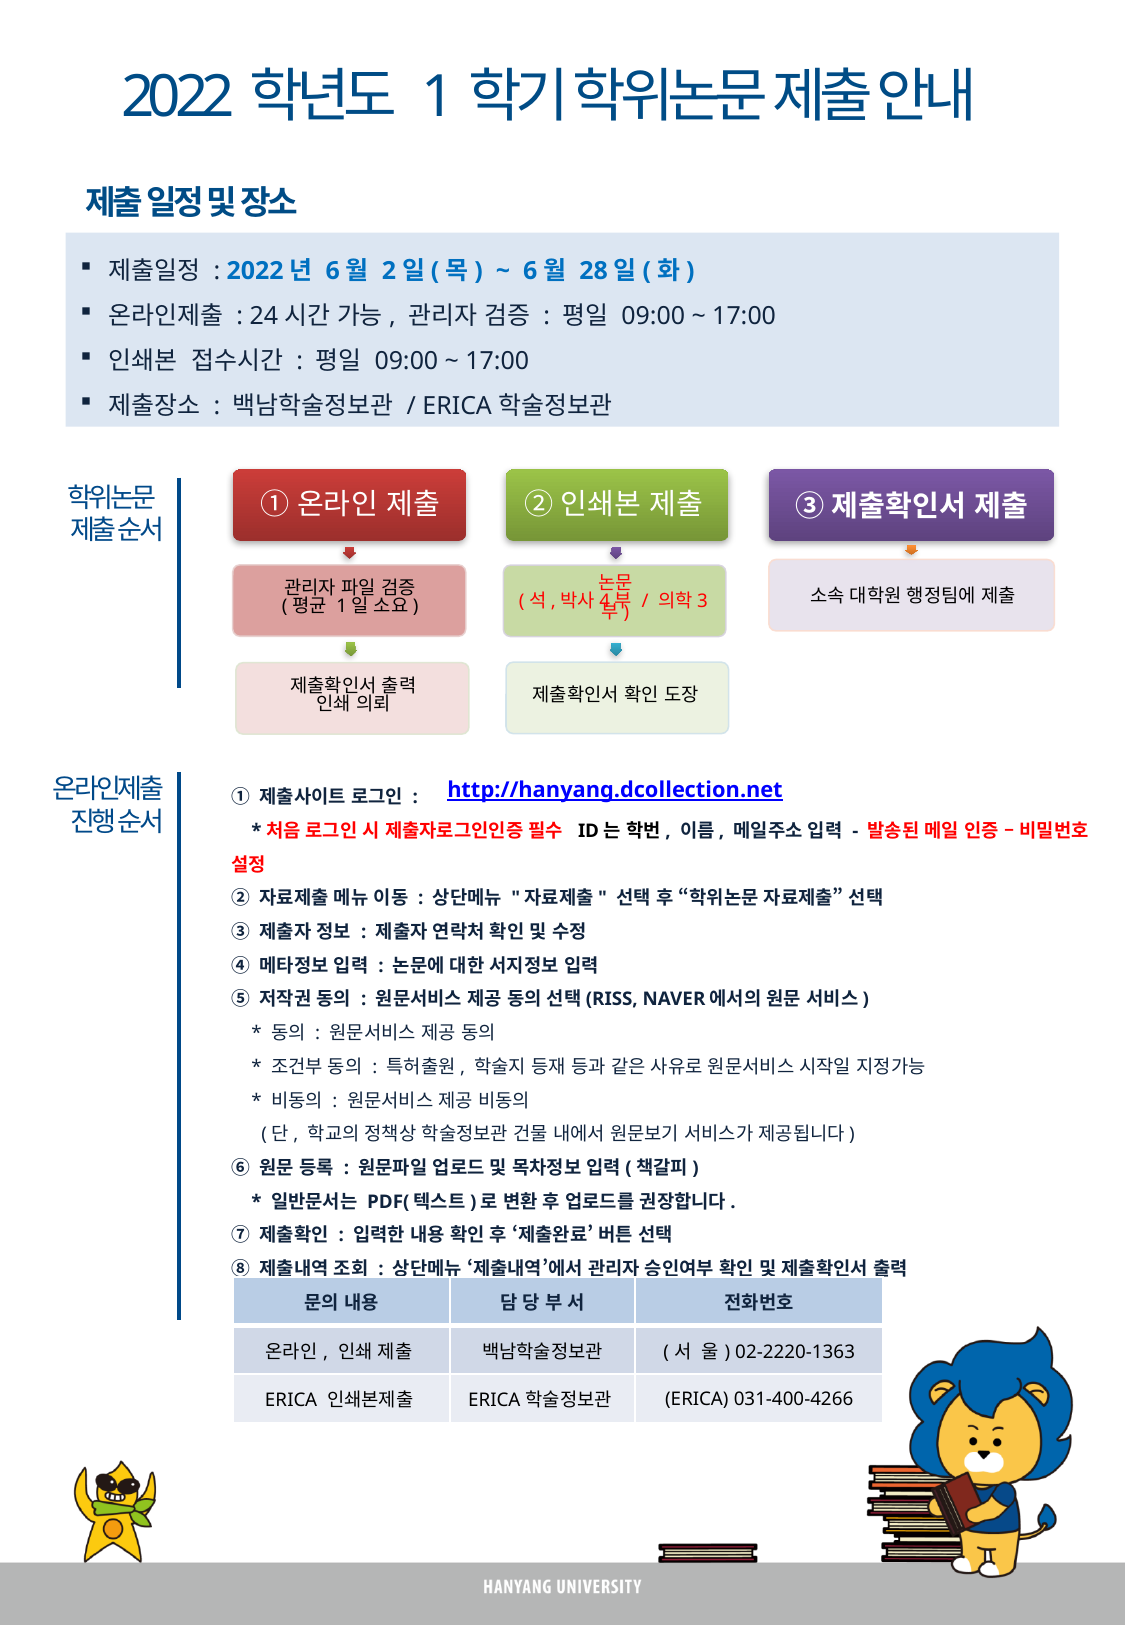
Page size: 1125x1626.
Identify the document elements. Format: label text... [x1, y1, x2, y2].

picture [0, 762, 1125, 1625]
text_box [0, 764, 180, 1320]
text_box 제출 일정 및 장소 [68, 178, 457, 224]
text_box 2022학년도 1학기 학위논문 제출 안내 [106, 51, 1069, 136]
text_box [232, 398, 1055, 805]
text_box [0, 472, 180, 689]
text_box 제출일정 : 2022년 6월 2일(목) ~ 6월 28일(화) 온라인제출 : 24시간 가능, 관리자 검증 : 평일 09:00 ~ 17:00 인쇄본 접수시간 : 평일 09:00 ~ 17:00 제출장소 : 백남학술정보관 / ERICA학술정보관 [65, 232, 1060, 427]
